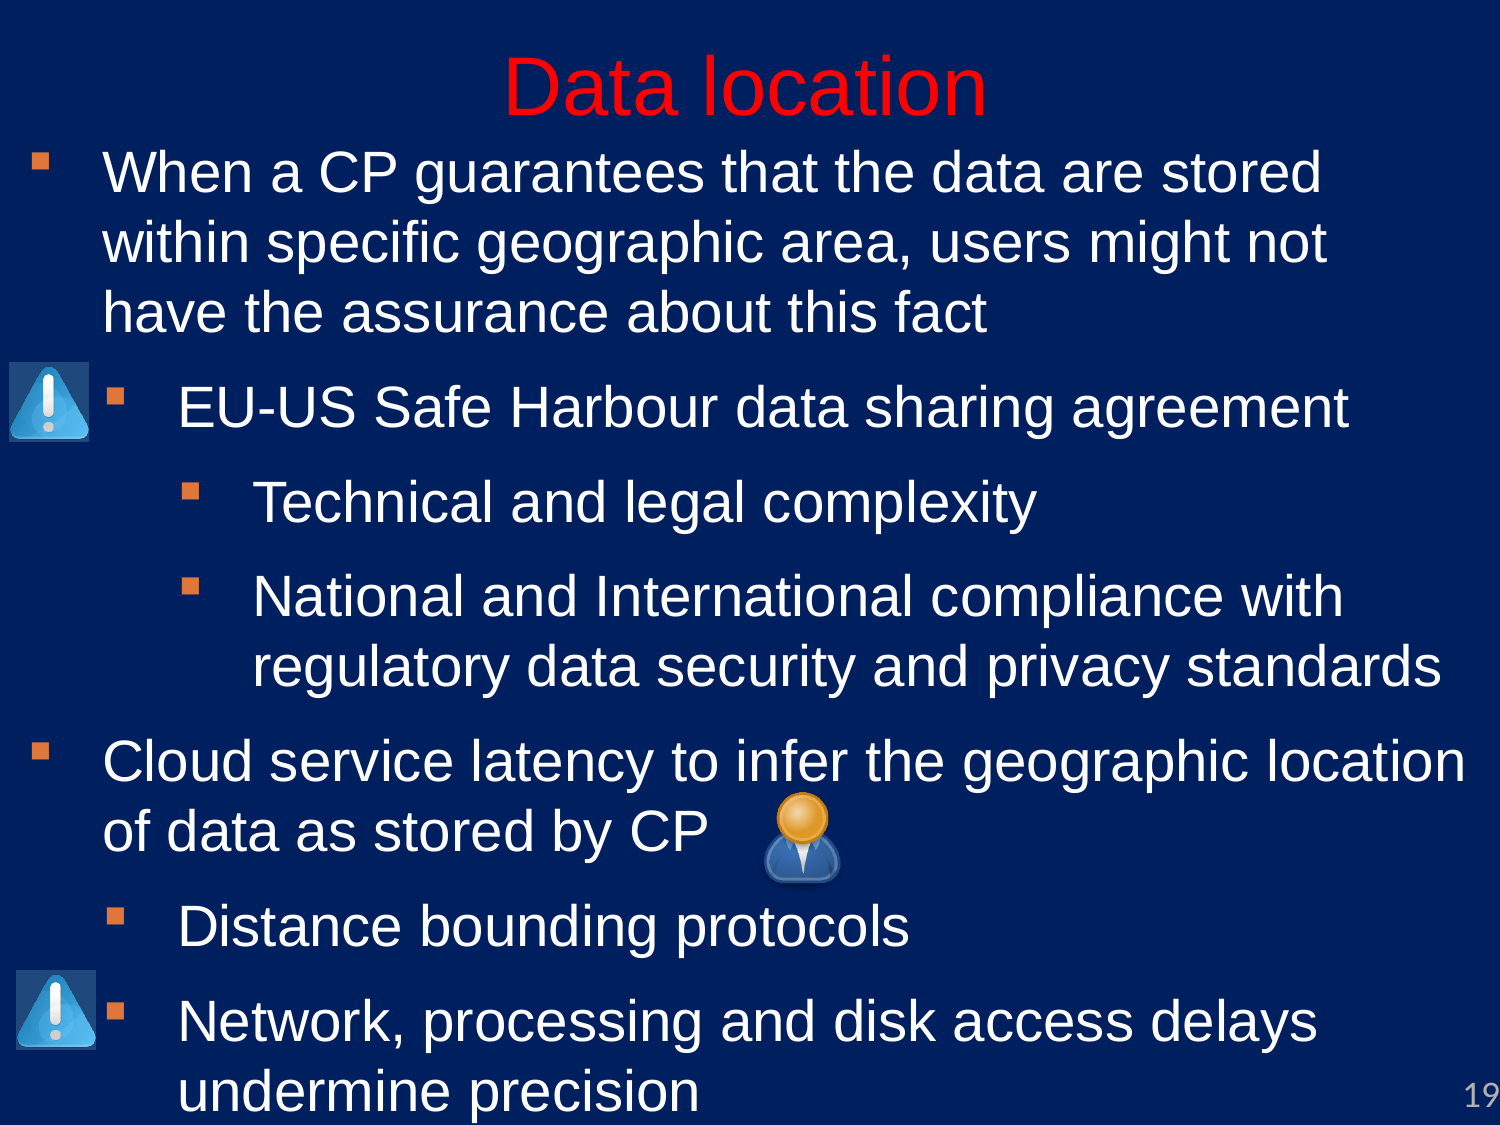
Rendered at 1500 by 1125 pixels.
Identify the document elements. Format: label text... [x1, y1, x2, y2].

title Data location [41, 7, 1453, 133]
picture [746, 787, 857, 898]
slide_number 19 [1437, 1069, 1500, 1125]
text_box When a CP guarantees that the data are stored within specific geographic area, users might not have the assurance about this fact EU-US Safe Harbour data sharing agreement Technical and legal complexity National and International compliance with regulatory data security and privacy standards Cloud service latency to infer the geographic location of data as stored by CP Distance bounding protocols Network, processing and disk access delays undermine precision [24, 133, 1470, 1124]
picture [8, 362, 90, 443]
picture [15, 970, 97, 1051]
